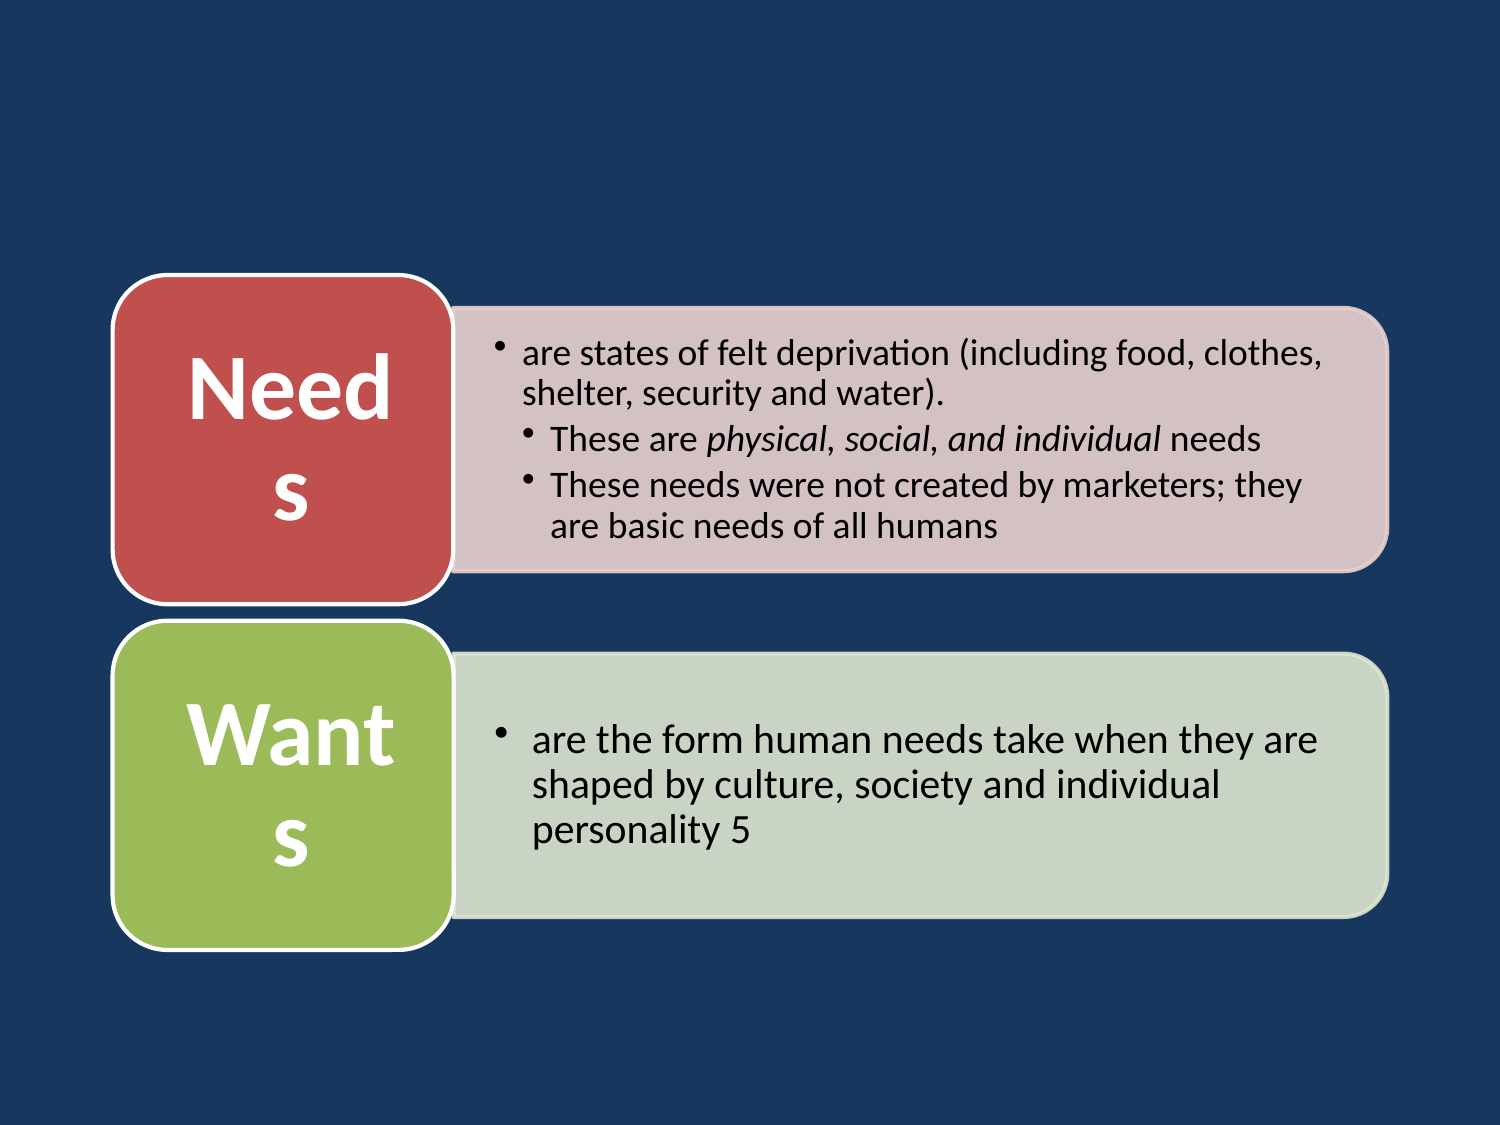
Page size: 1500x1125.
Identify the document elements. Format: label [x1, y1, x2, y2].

text_box [112, 274, 1388, 951]
